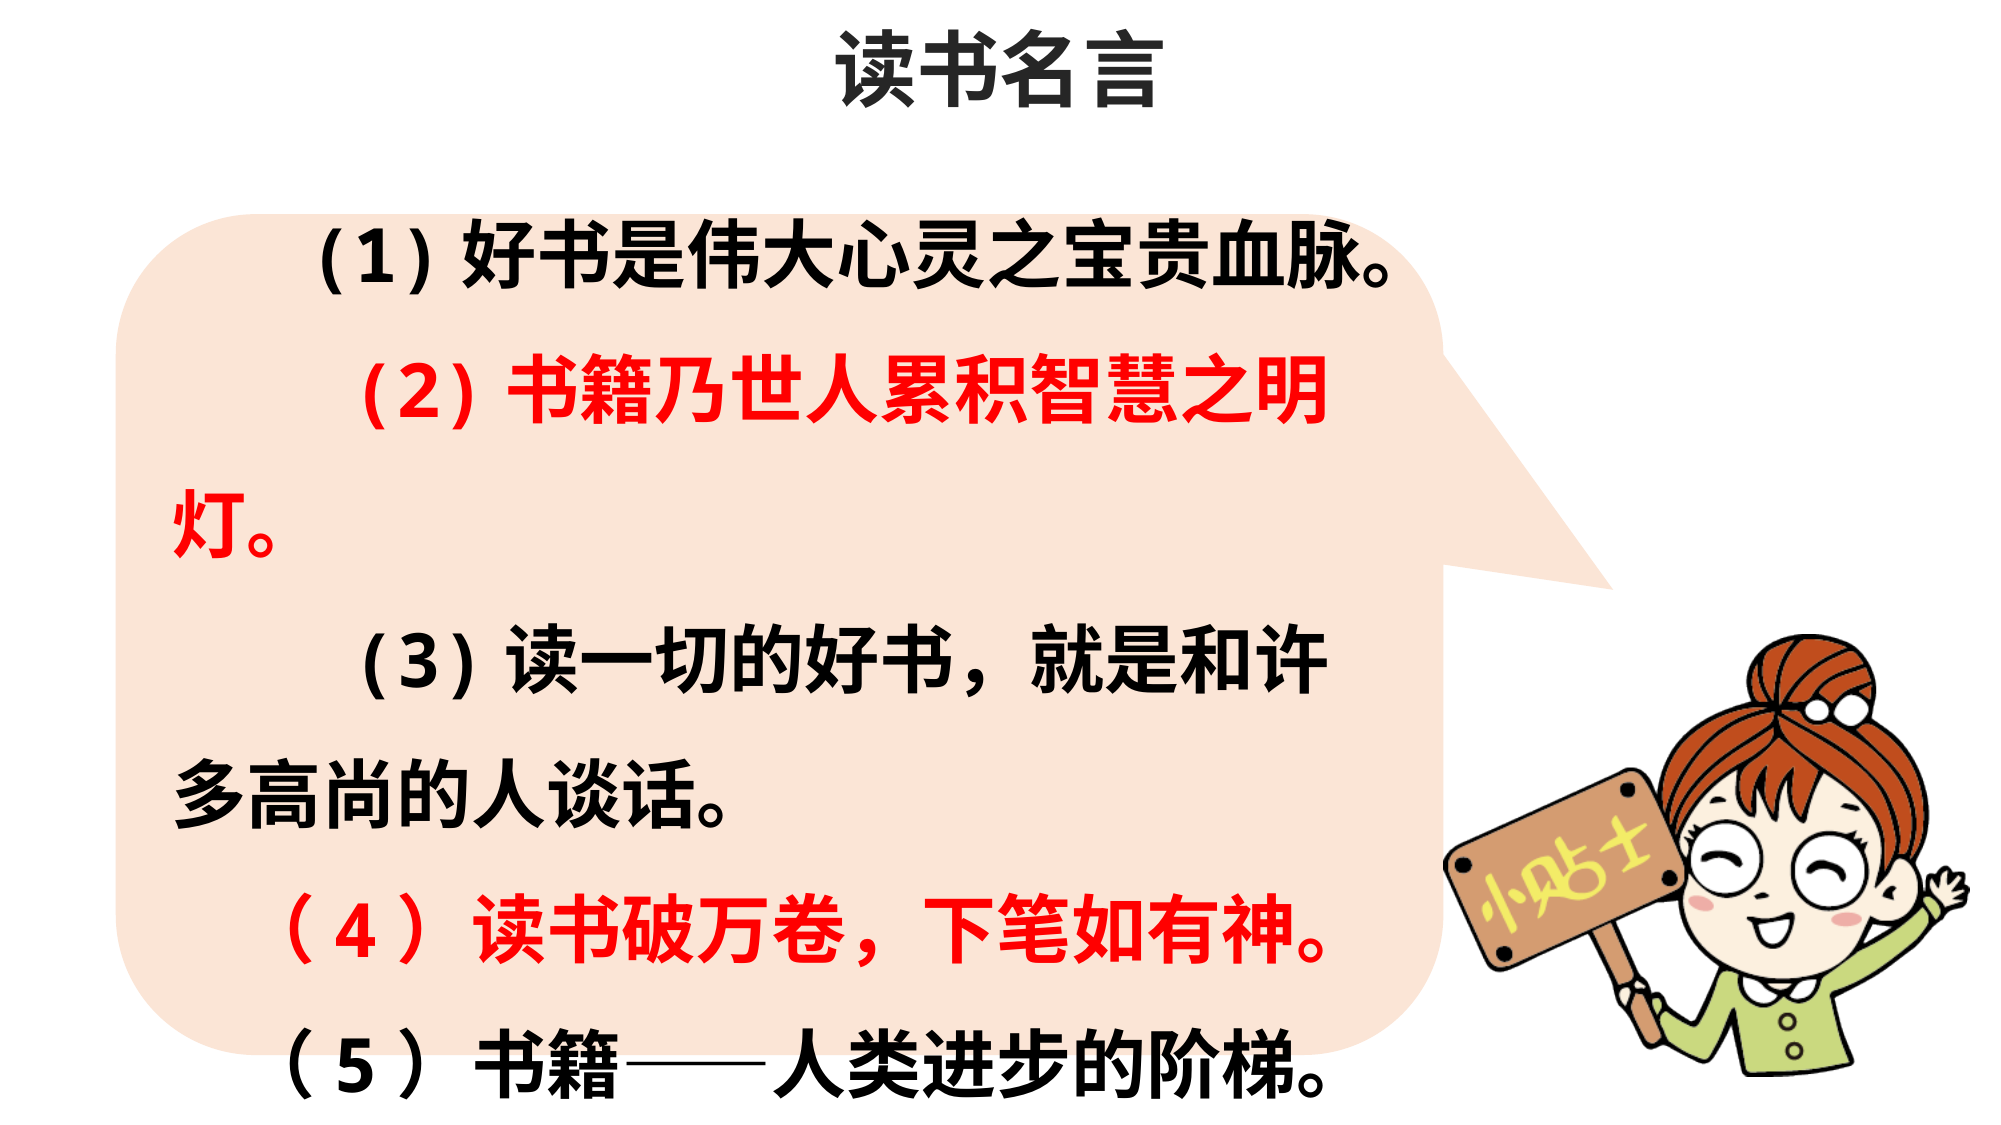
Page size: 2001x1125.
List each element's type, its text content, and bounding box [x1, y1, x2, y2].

picture [1443, 634, 1970, 1077]
text_box (1)好书是伟大心灵之宝贵血脉。 (2)书籍乃世人累积智慧之明灯。 (3)读一切的好书，就是和许多高尚的人谈话。 （4）读书破万卷，下笔如有神。 （5）书籍——人类进步的阶梯。 [114, 213, 1616, 1057]
title 读书名言 [137, 0, 1863, 136]
